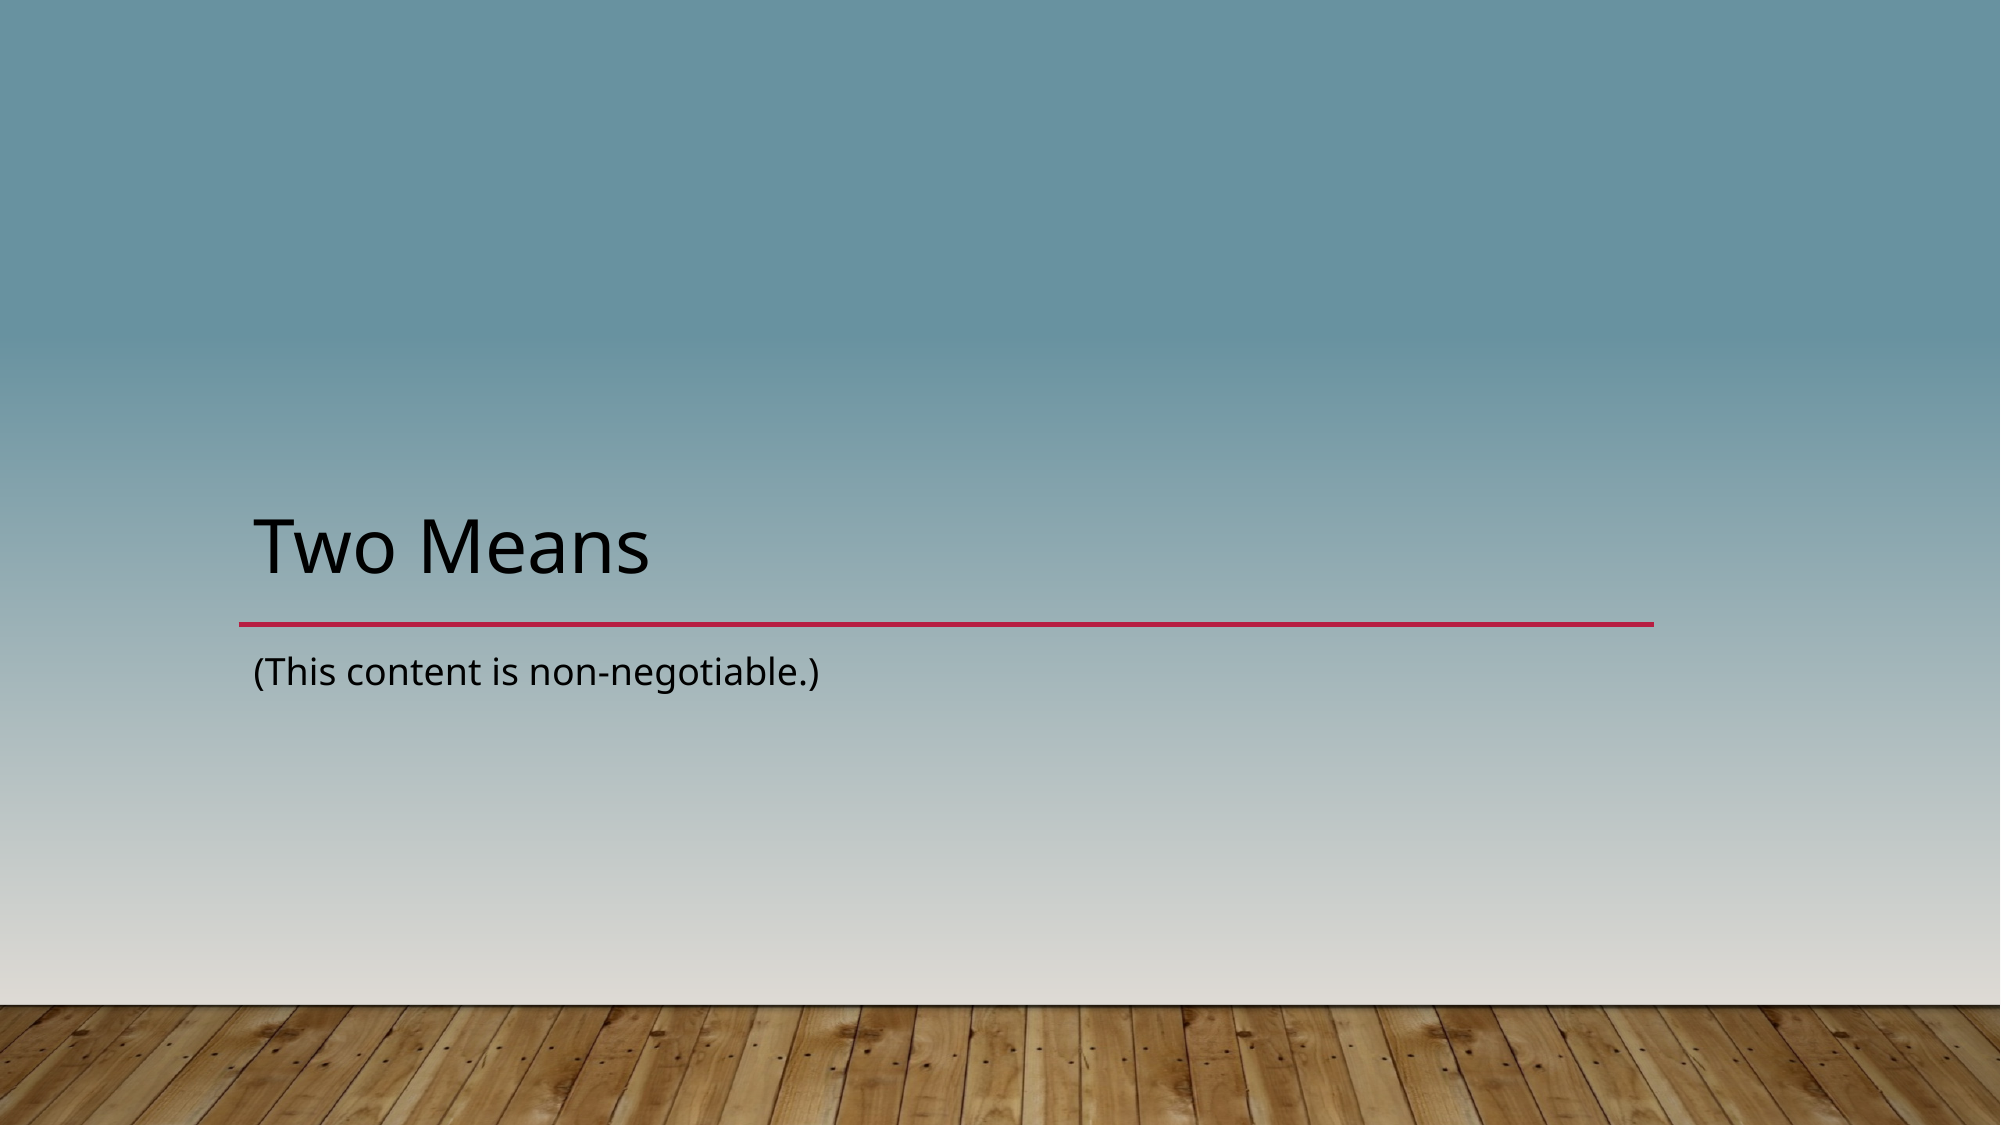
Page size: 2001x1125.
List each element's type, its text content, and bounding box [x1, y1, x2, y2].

title Two Means [238, 288, 1657, 598]
picture [0, 1005, 2000, 1125]
list (This content is non-negotiable.) [238, 624, 1655, 791]
